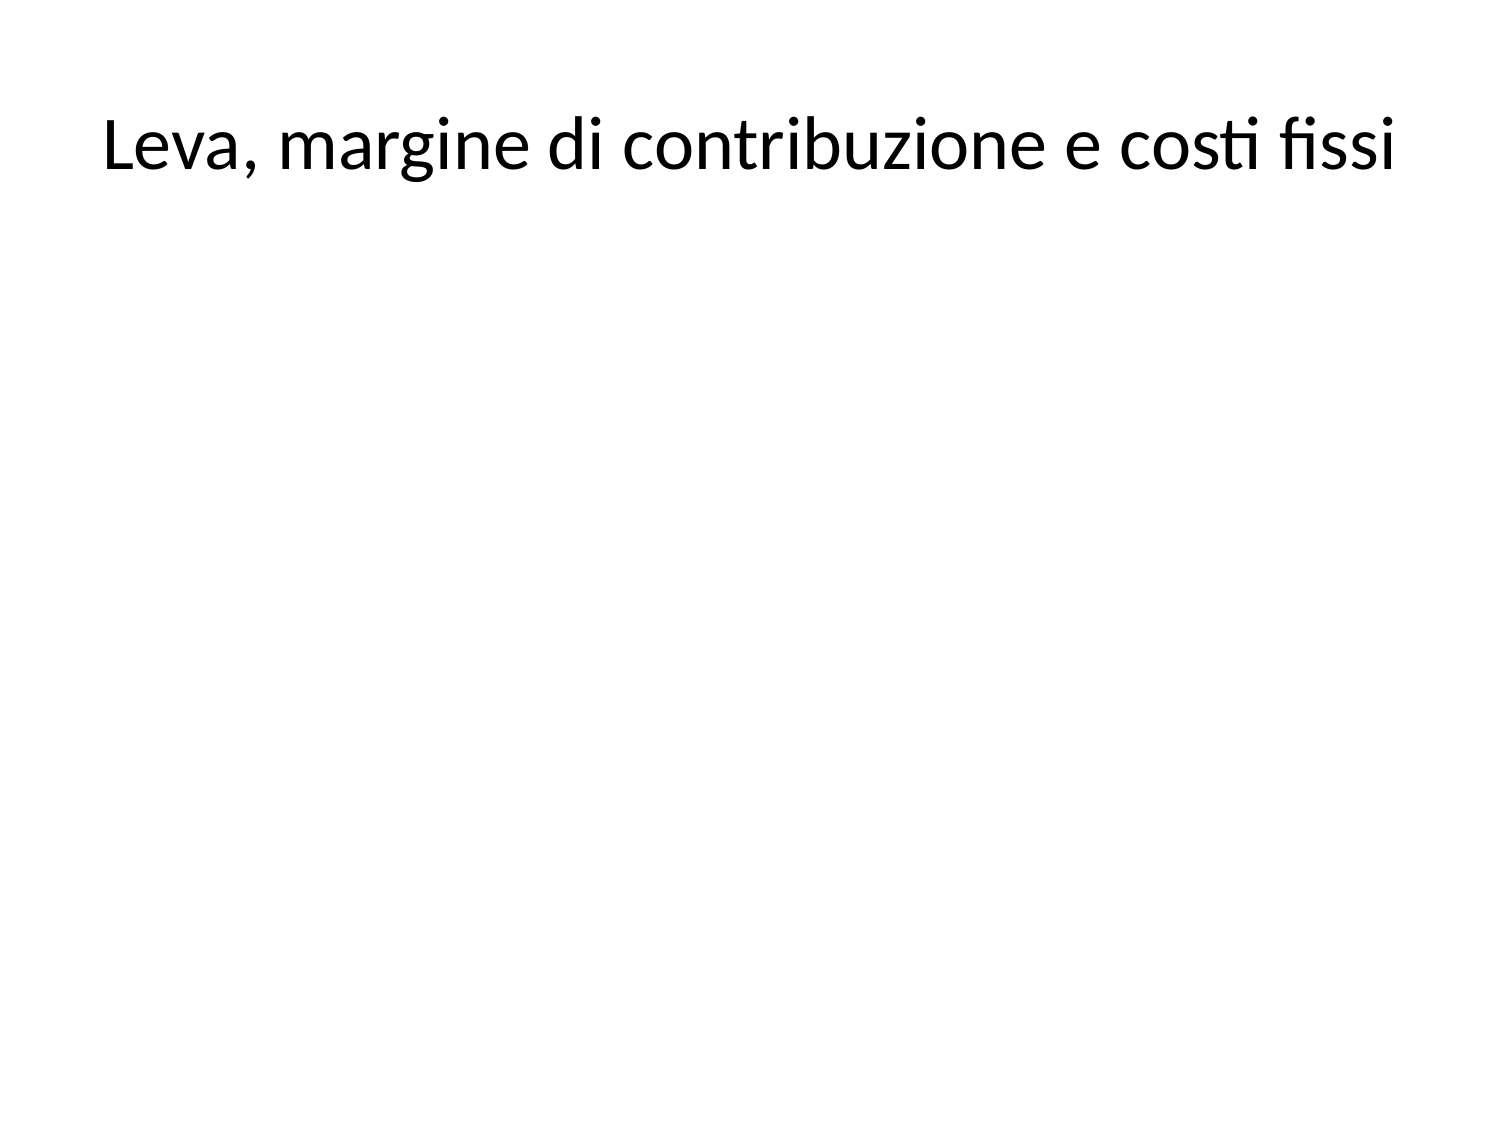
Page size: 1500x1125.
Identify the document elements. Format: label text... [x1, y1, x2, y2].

title Leva, margine di contribuzione e costi fissi [75, 45, 1425, 233]
